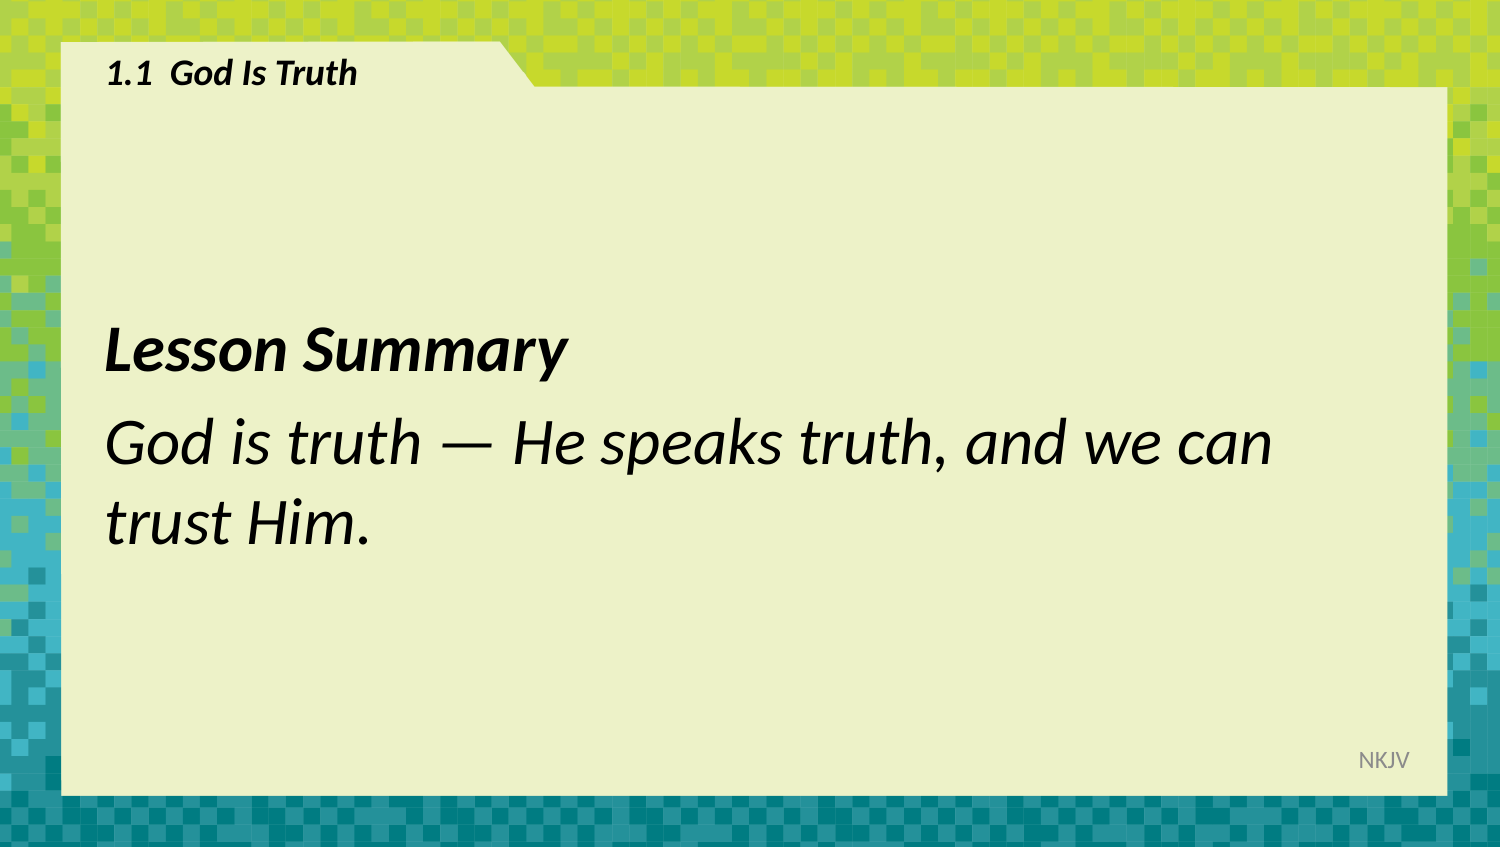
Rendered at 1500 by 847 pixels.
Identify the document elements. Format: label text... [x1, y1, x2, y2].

list Lesson Summary God is truth — He speaks truth, and we can trust Him. [89, 141, 1403, 722]
picture [0, 0, 1500, 847]
title 1.1 God Is Truth [89, 33, 1420, 108]
footer NKJV [950, 736, 1425, 782]
